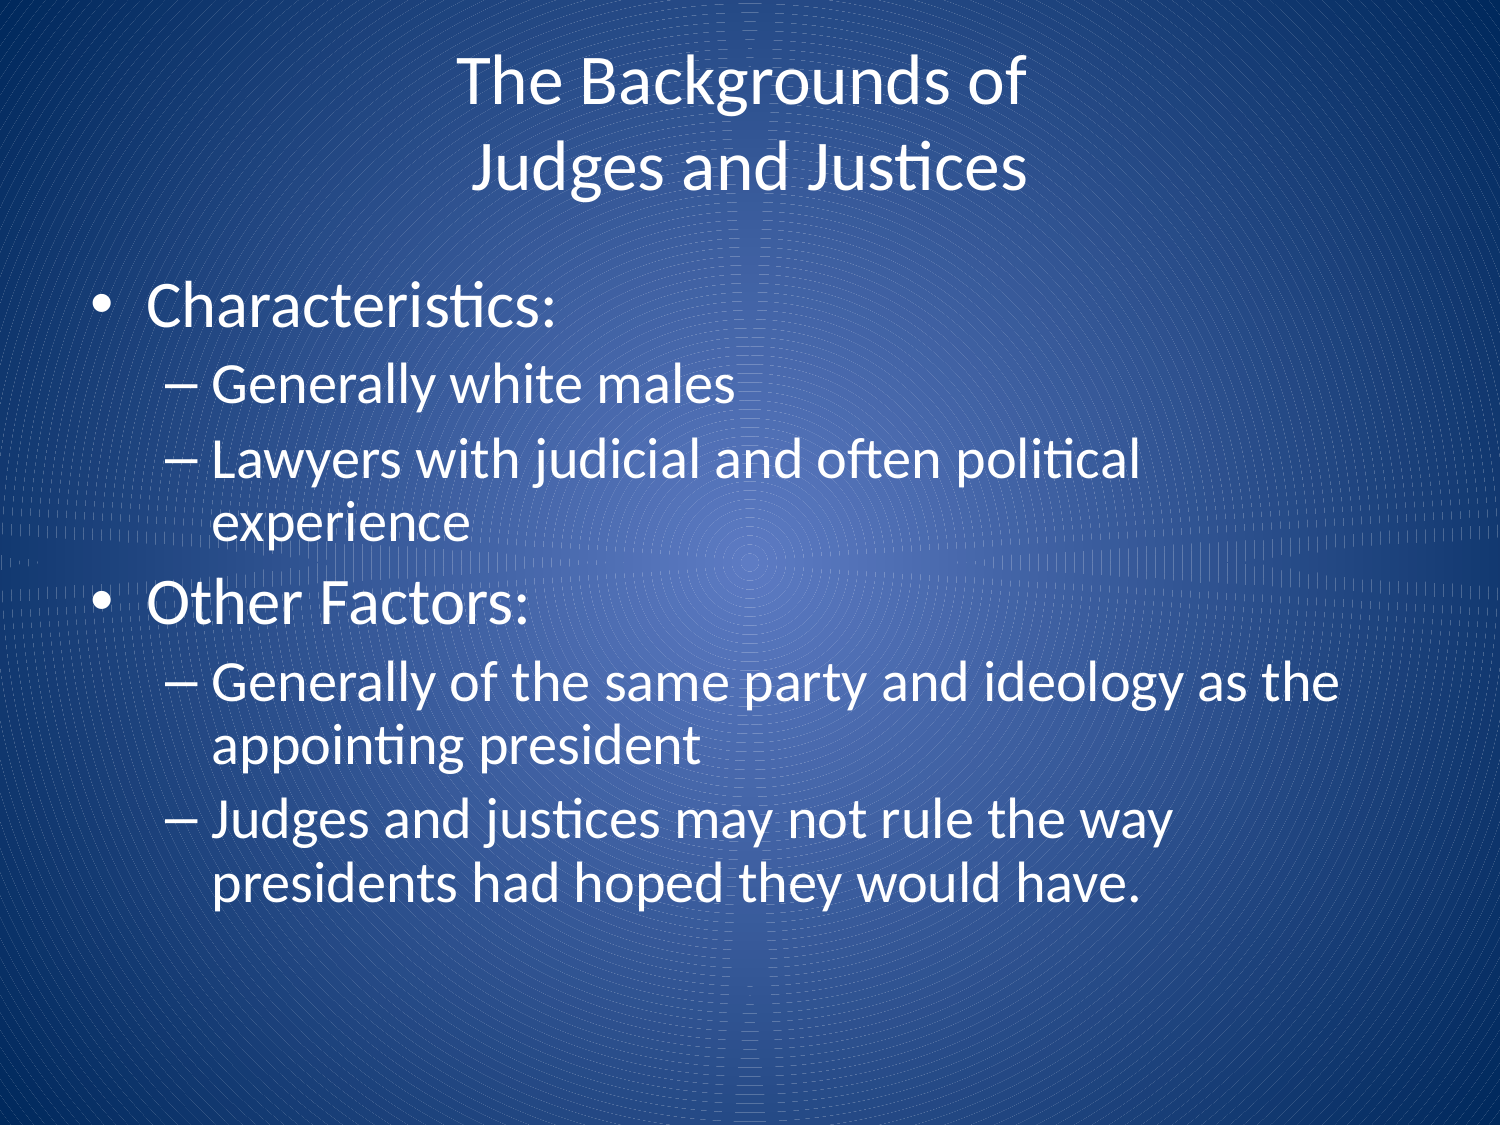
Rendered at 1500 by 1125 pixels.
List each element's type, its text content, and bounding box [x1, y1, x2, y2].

list Characteristics: Generally white males Lawyers with judicial and often political experience Other Factors: Generally of the same party and ideology as the appointing president Judges and justices may not rule the way presidents had hoped they would have. [75, 262, 1425, 1005]
title The Backgrounds of Judges and Justices [75, 24, 1425, 213]
